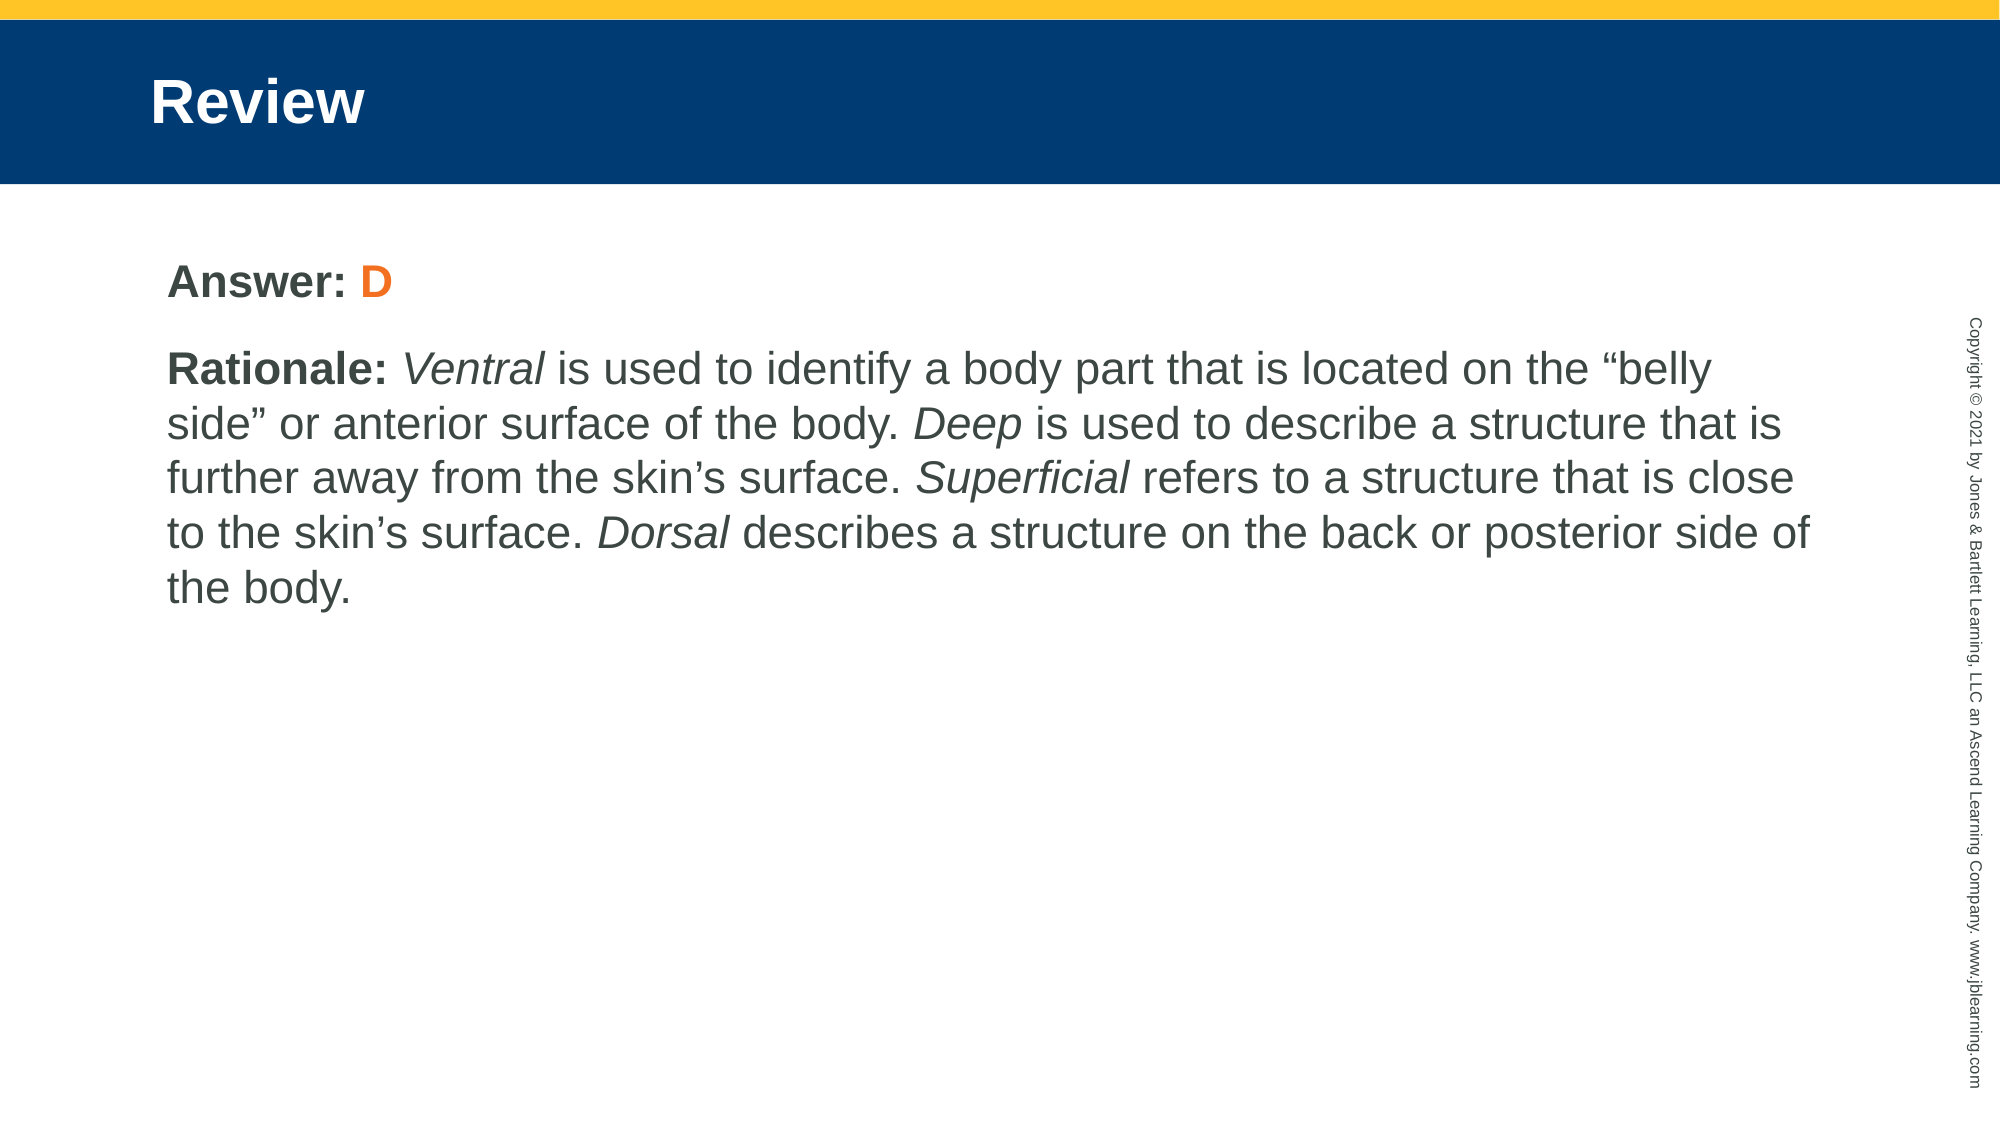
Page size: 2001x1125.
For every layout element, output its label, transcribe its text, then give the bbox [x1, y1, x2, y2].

list Answer: D Rationale: Ventral is used to identify a body part that is located on the “belly side” or anterior surface of the body. Deep is used to describe a structure that is further away from the skin’s surface. Superficial refers to a structure that is close to the skin’s surface. Dorsal describes a structure on the back or posterior side of the body. [151, 244, 1840, 1016]
title Review [0, 19, 2000, 185]
